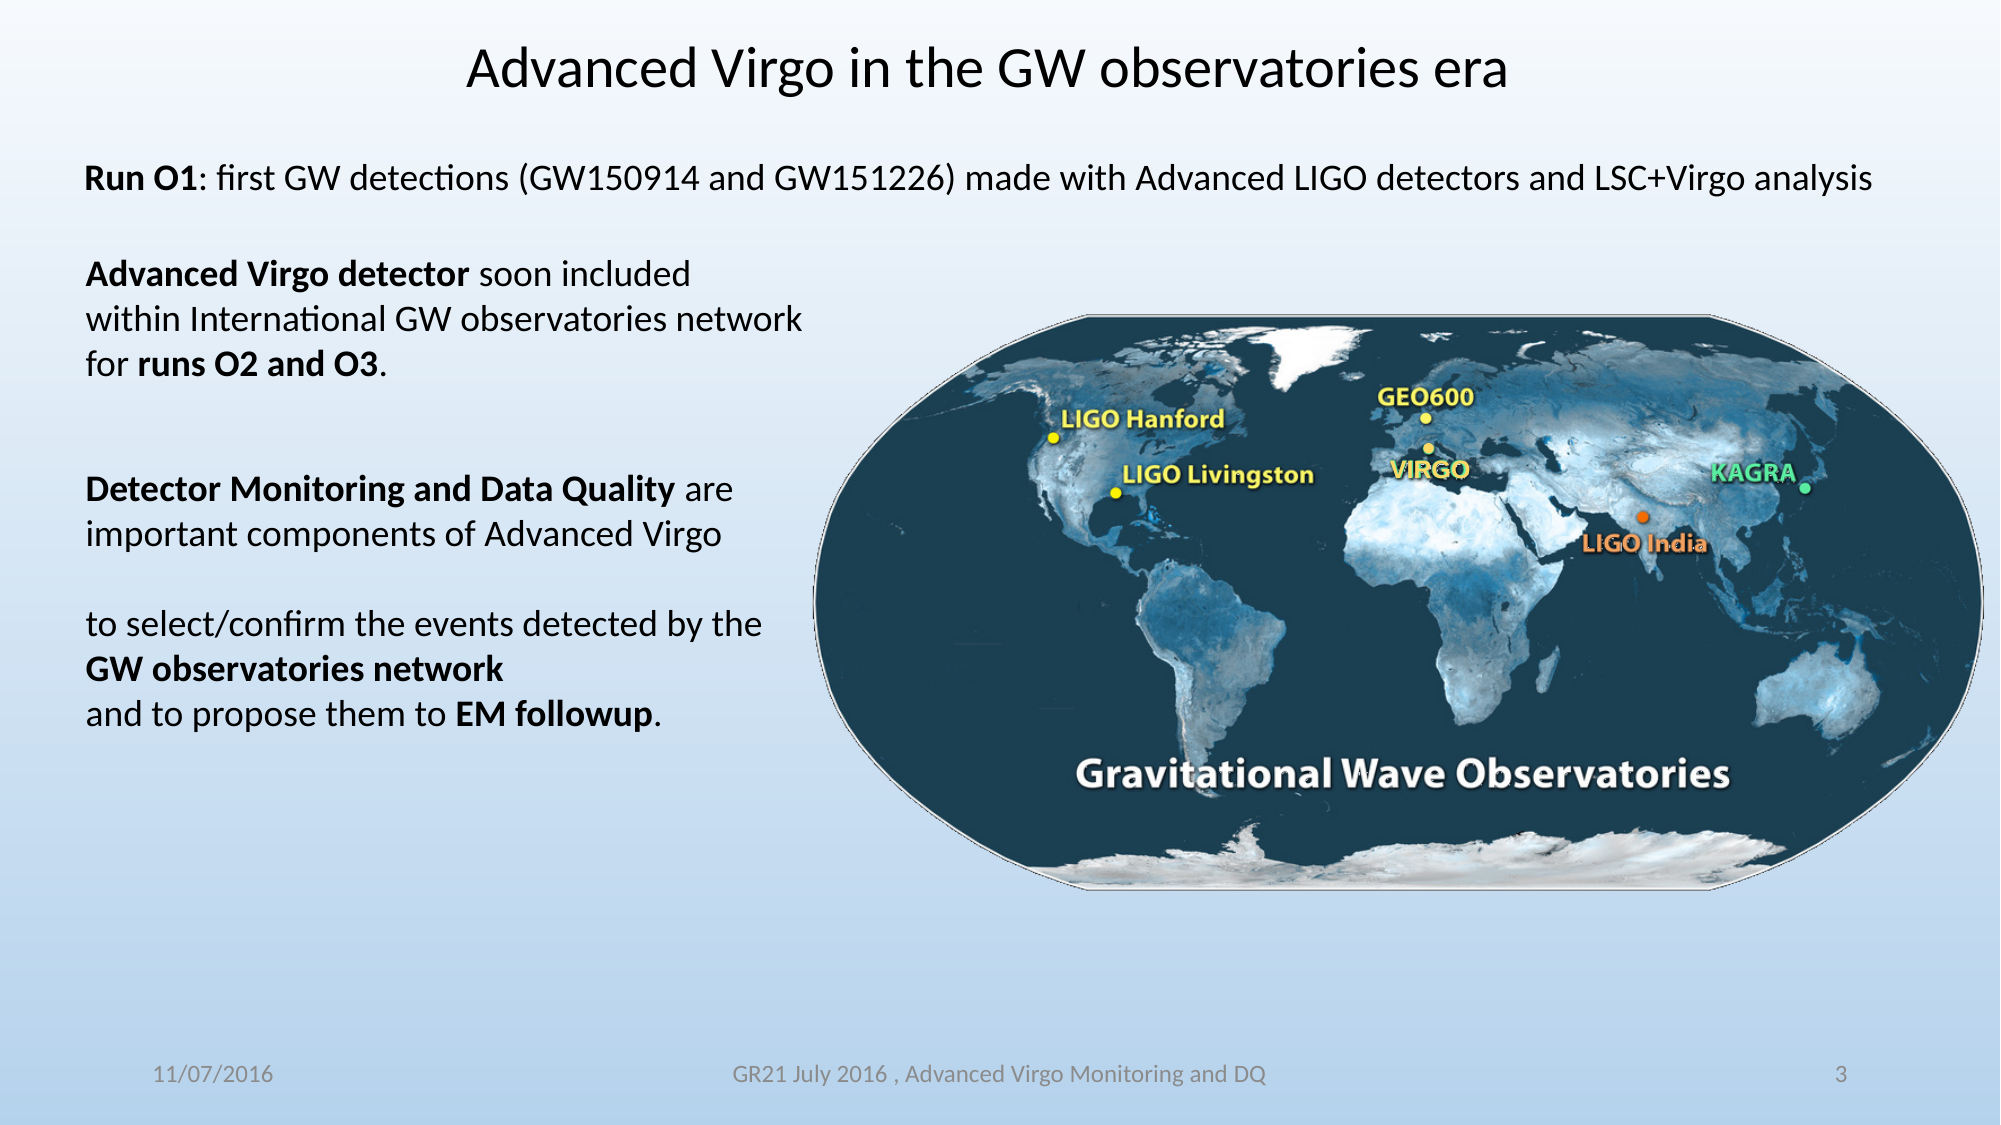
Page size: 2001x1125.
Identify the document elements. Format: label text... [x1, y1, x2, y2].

text_box Run O1: first GW detections (GW150914 and GW151226) made with Advanced LIGO detectors and LSC+Virgo analysis [69, 145, 1915, 206]
slide_number 3 [1412, 1042, 1863, 1103]
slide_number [137, 1042, 588, 1103]
footer GR21 July 2016 , Advanced Virgo Monitoring and DQ [662, 1042, 1338, 1103]
text_box Advanced Virgo in the GW observatories era [451, 22, 1659, 107]
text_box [70, 241, 2000, 945]
